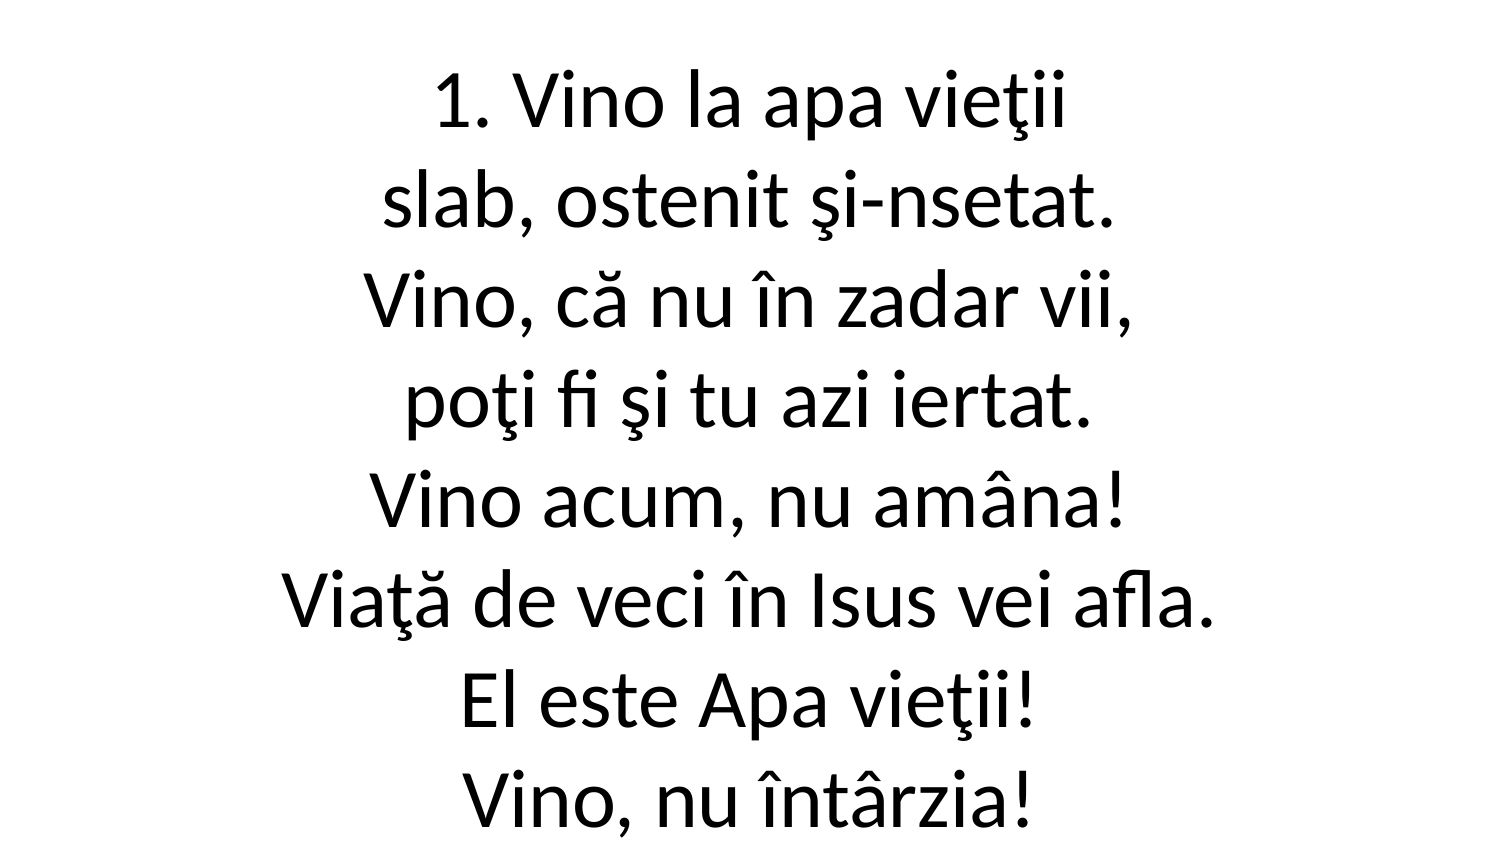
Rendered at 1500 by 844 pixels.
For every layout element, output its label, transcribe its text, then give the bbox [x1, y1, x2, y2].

text_box 1. Vino la apa vieţii slab, ostenit şi-nsetat. Vino, că nu în zadar vii, poţi fi şi tu azi iertat. Vino acum, nu amâna! Viaţă de veci în Isus vei afla. El este Apa vieţii! Vino, nu întârzia! [266, 0, 1234, 844]
